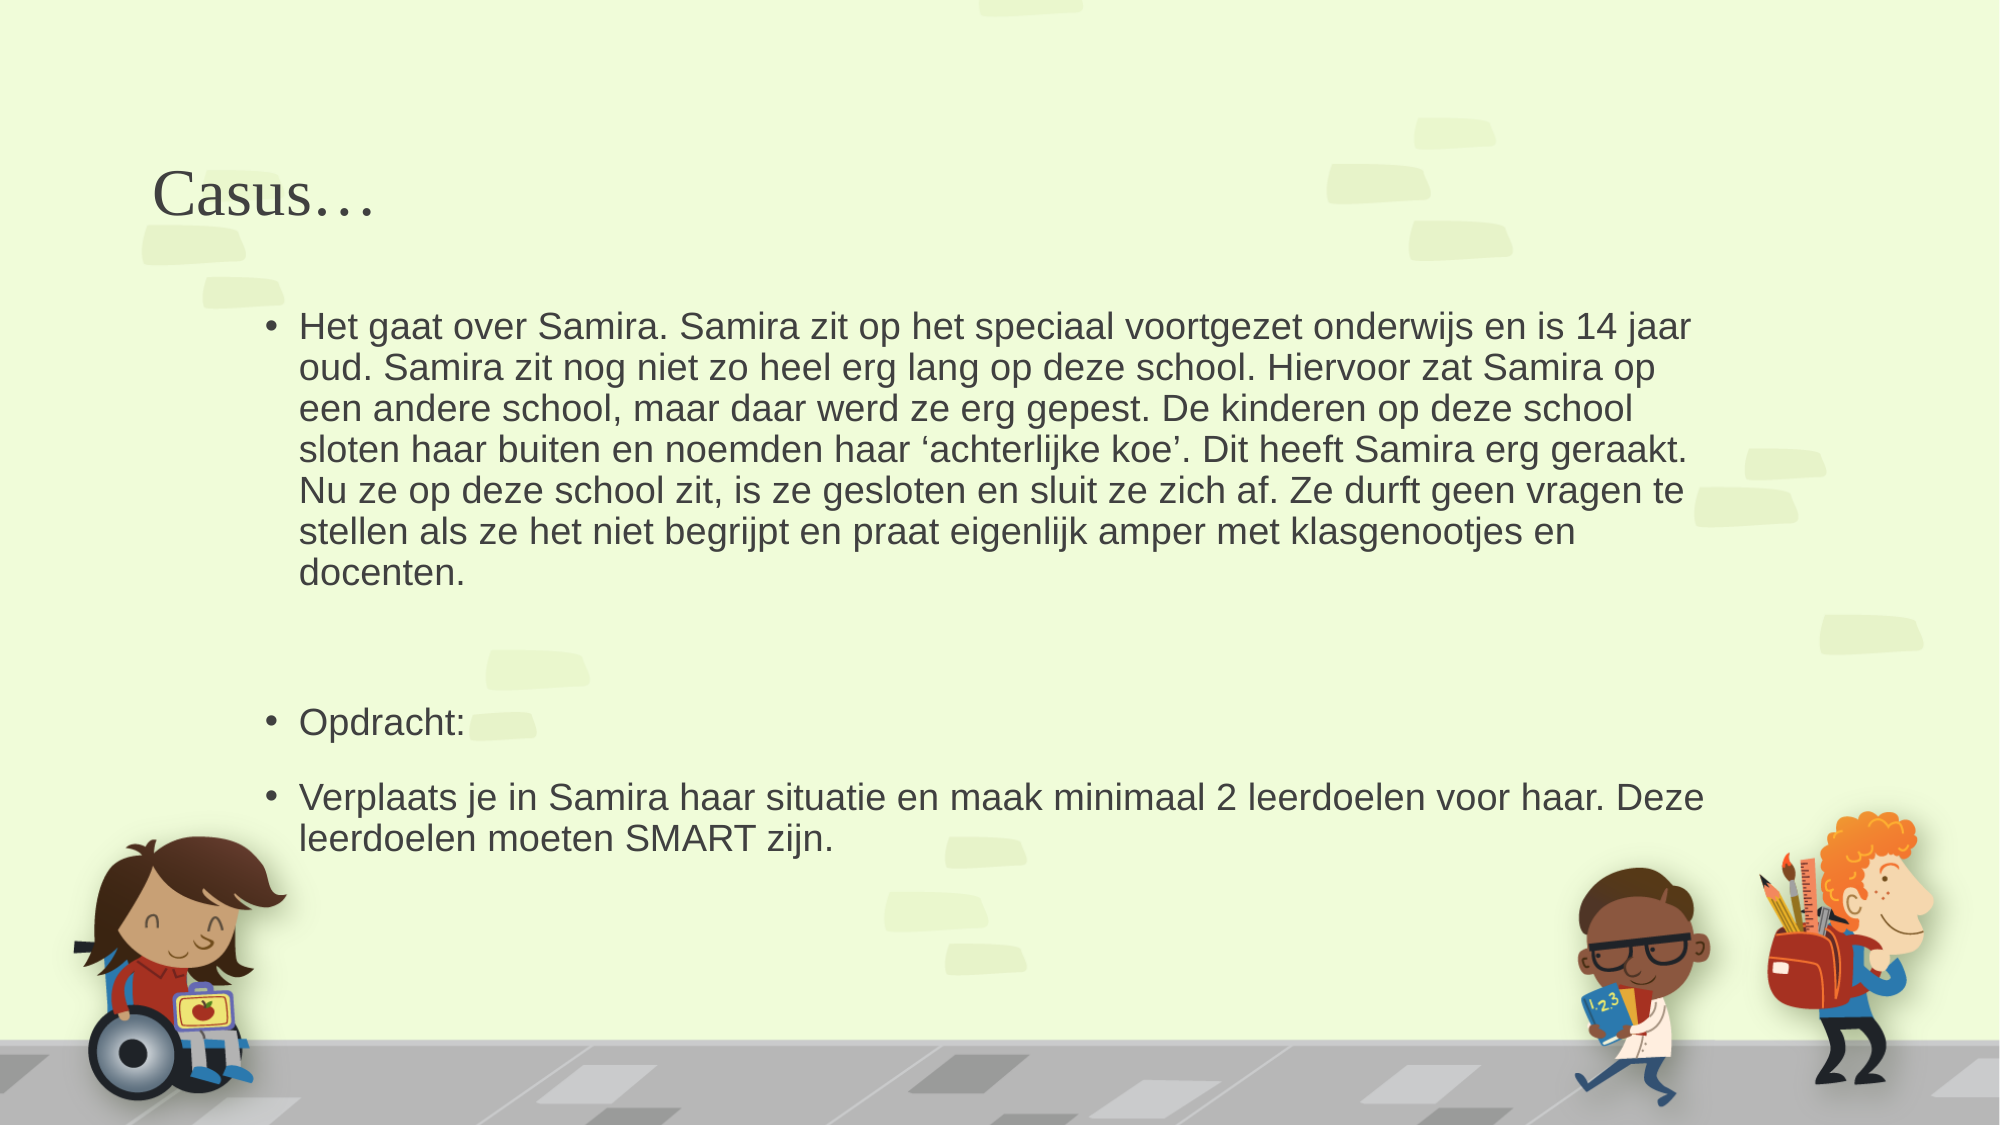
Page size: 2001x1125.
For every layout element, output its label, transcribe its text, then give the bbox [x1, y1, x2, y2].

title Casus… [137, 59, 1750, 238]
picture [0, 0, 2000, 1125]
list Het gaat over Samira. Samira zit op het speciaal voortgezet onderwijs en is 14 jaar oud. Samira zit nog niet zo heel erg lang op deze school. Hiervoor zat Samira op een andere school, maar daar werd ze erg gepest. De kinderen op deze school sloten haar buiten en noemden haar ‘achterlijke koe’. Dit heeft Samira erg geraakt. Nu ze op deze school zit, is ze gesloten en sluit ze zich af. Ze durft geen vragen te stellen als ze het niet begrijpt en praat eigenlijk amper met klasgenootjes en docenten. Opdracht: Verplaats je in Samira haar situatie en maak minimaal 2 leerdoelen voor haar. Deze leerdoelen moeten SMART zijn. [249, 299, 1745, 870]
